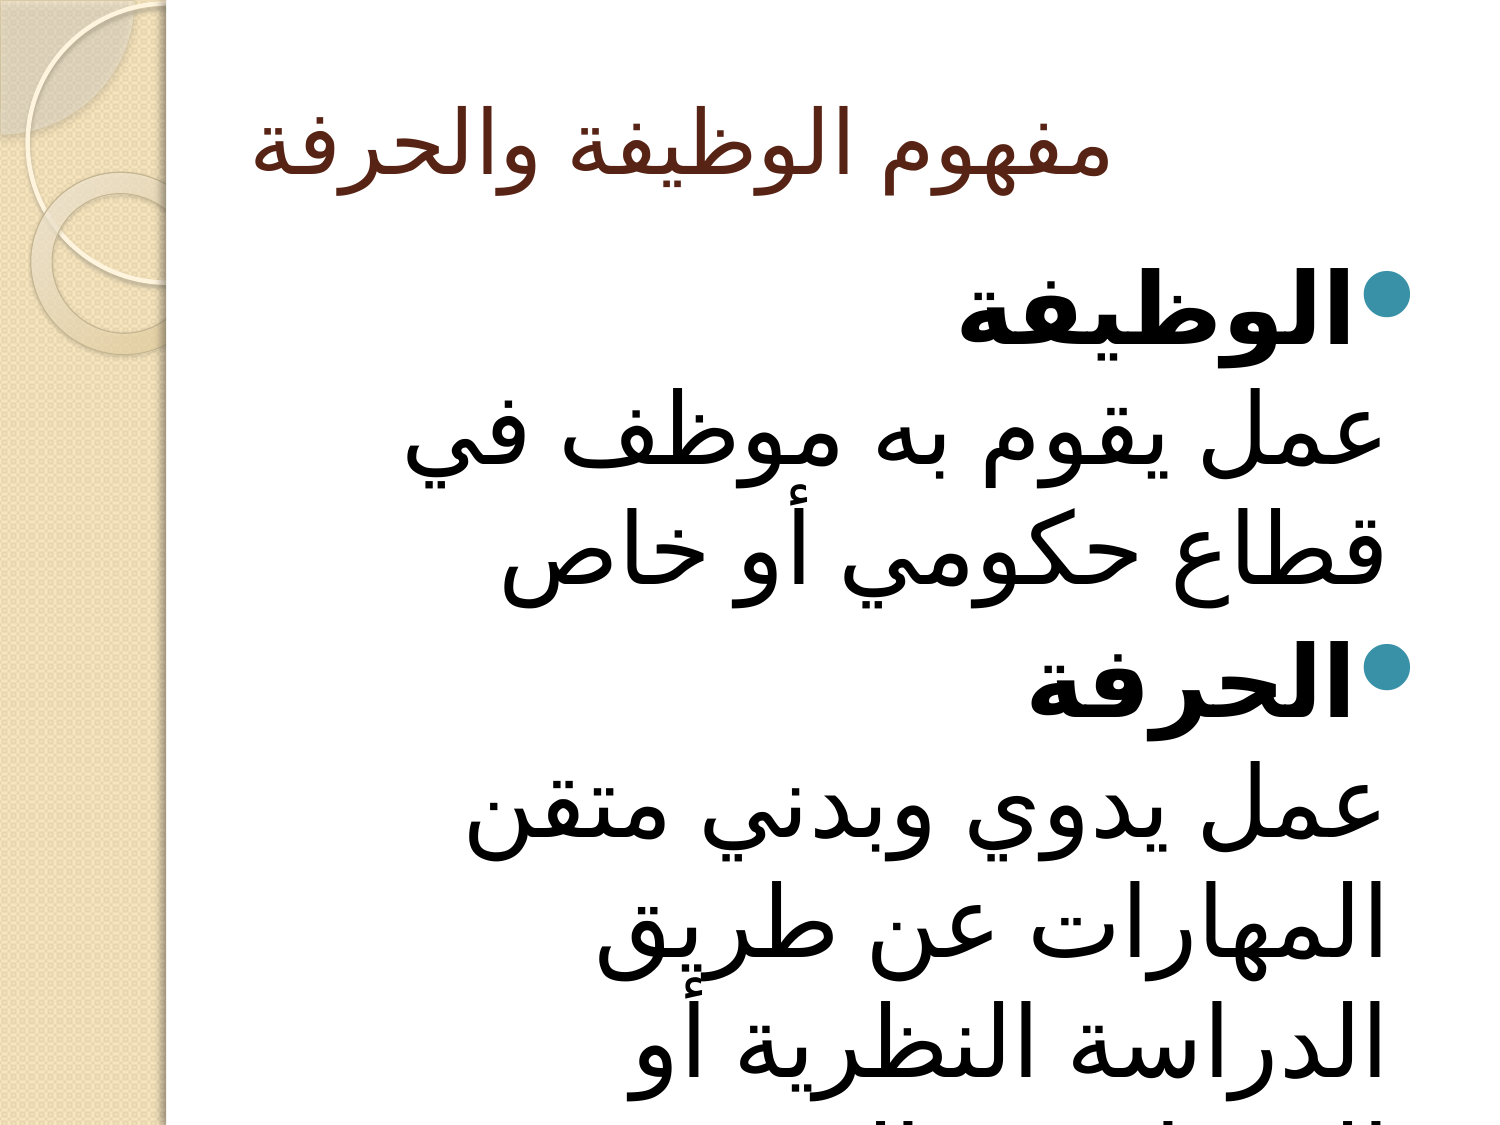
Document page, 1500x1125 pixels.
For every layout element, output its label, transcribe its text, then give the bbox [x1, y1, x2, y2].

list الوظيفة عمل يقوم به موظف في قطاع حكومي أو خاص الحرفة عمل يدوي وبدني متقن المهارات عن طريق الدراسة النظرية أو المشاهدة والتجربة [235, 237, 1466, 1025]
title مفهوم الوظيفة والحرفة [235, 45, 1466, 233]
